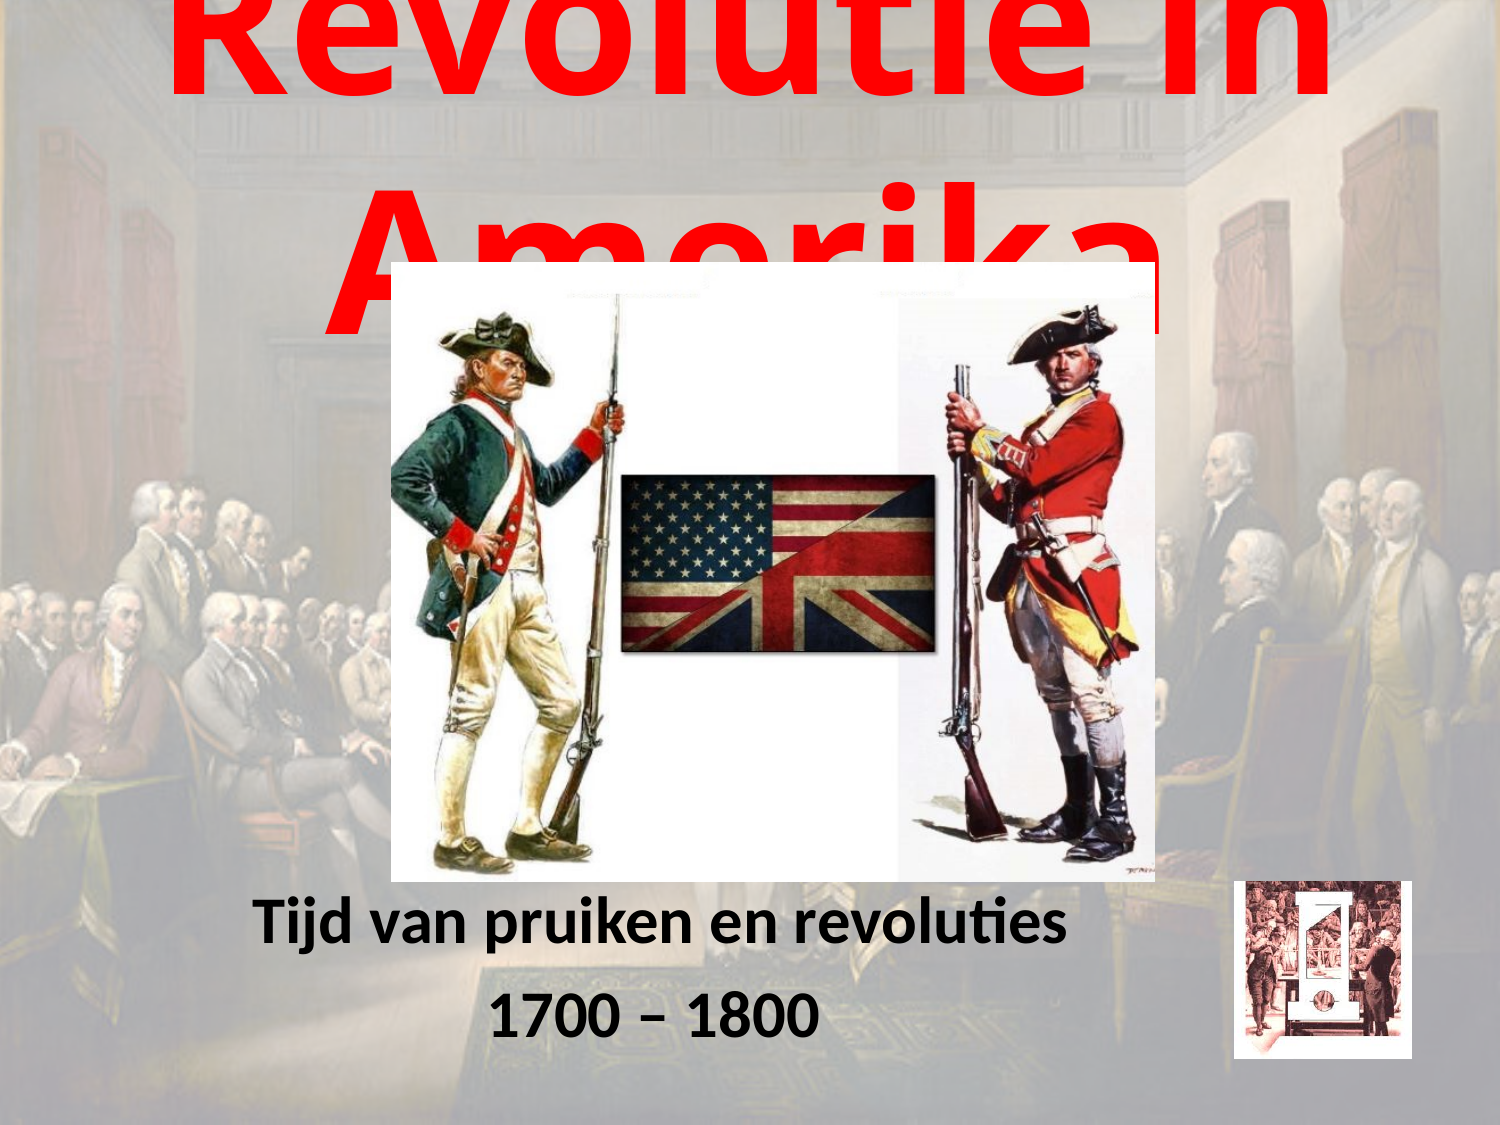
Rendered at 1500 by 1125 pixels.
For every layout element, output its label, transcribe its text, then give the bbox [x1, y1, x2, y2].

picture [1234, 881, 1412, 1059]
subtitle Tijd van pruiken en revoluties 1700 – 1800 [135, 869, 1186, 1103]
title Revolutie in Amerika [41, 14, 1459, 256]
picture [390, 262, 1155, 882]
